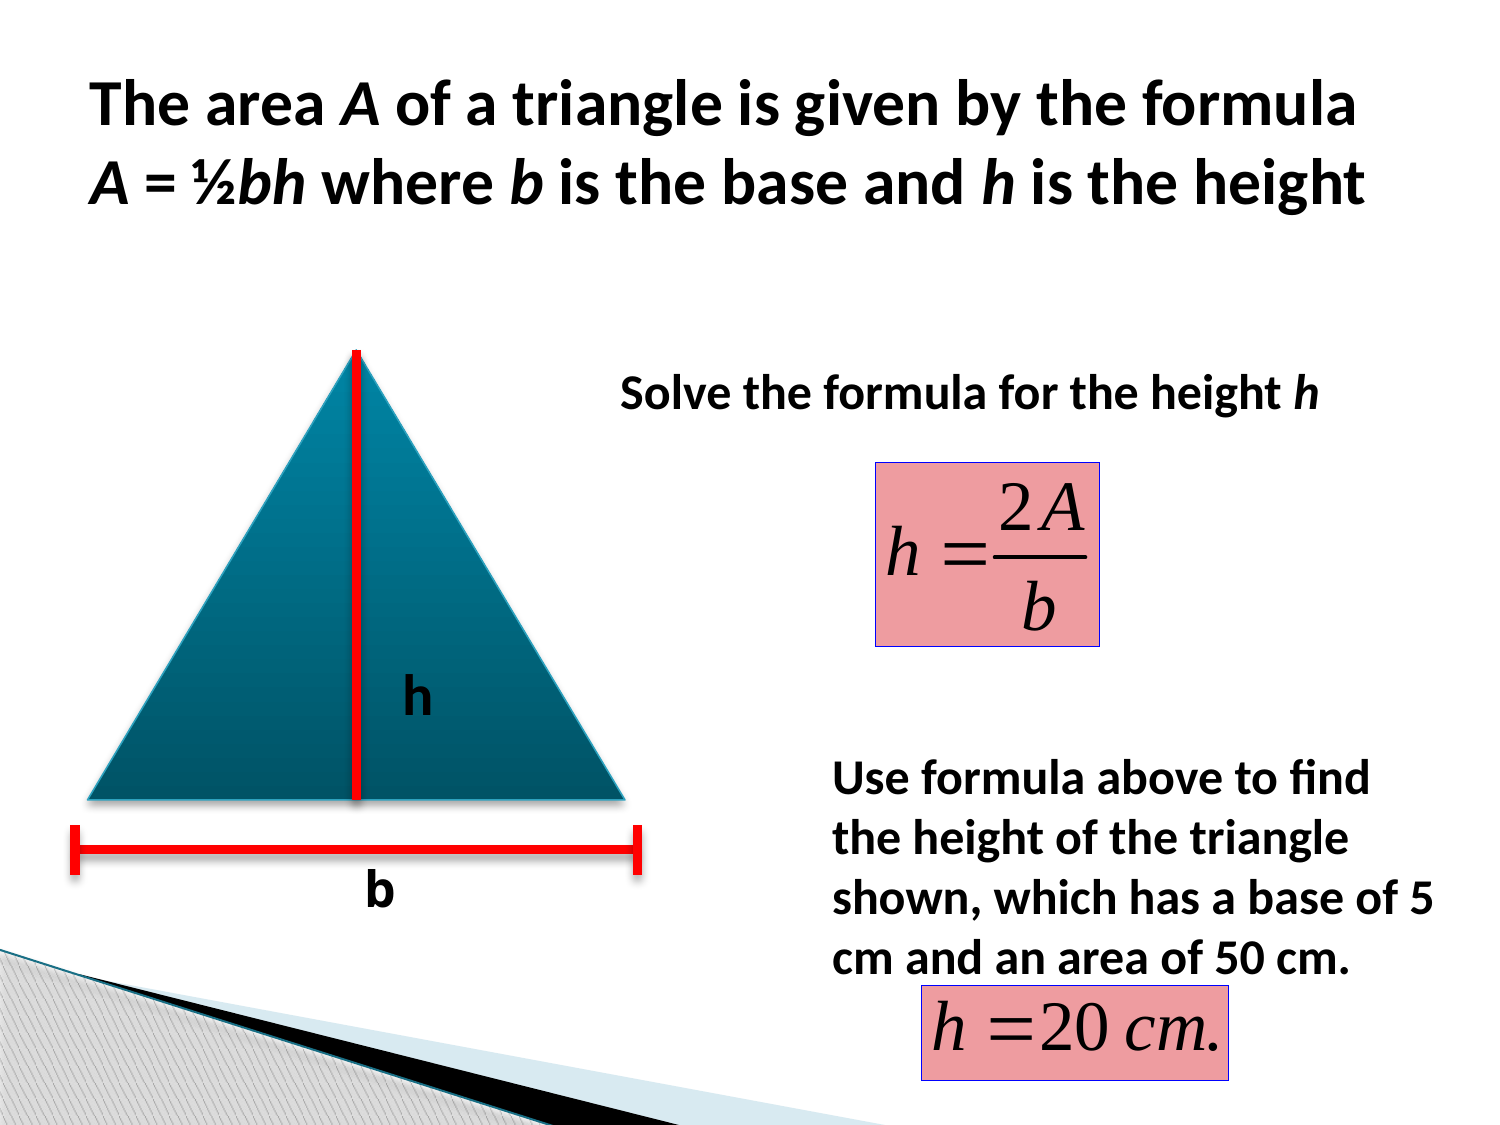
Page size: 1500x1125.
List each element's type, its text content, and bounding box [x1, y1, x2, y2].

text_box h [387, 650, 438, 735]
text_box b [350, 861, 400, 925]
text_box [874, 462, 1101, 647]
text_box [86, 365, 346, 801]
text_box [920, 985, 1230, 1081]
text_box [367, 366, 626, 801]
title The area A of a triangle is given by the formula A = ½bh where b is the base and h is the height. [75, 45, 1425, 233]
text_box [724, 737, 1451, 996]
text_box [549, 349, 1352, 428]
